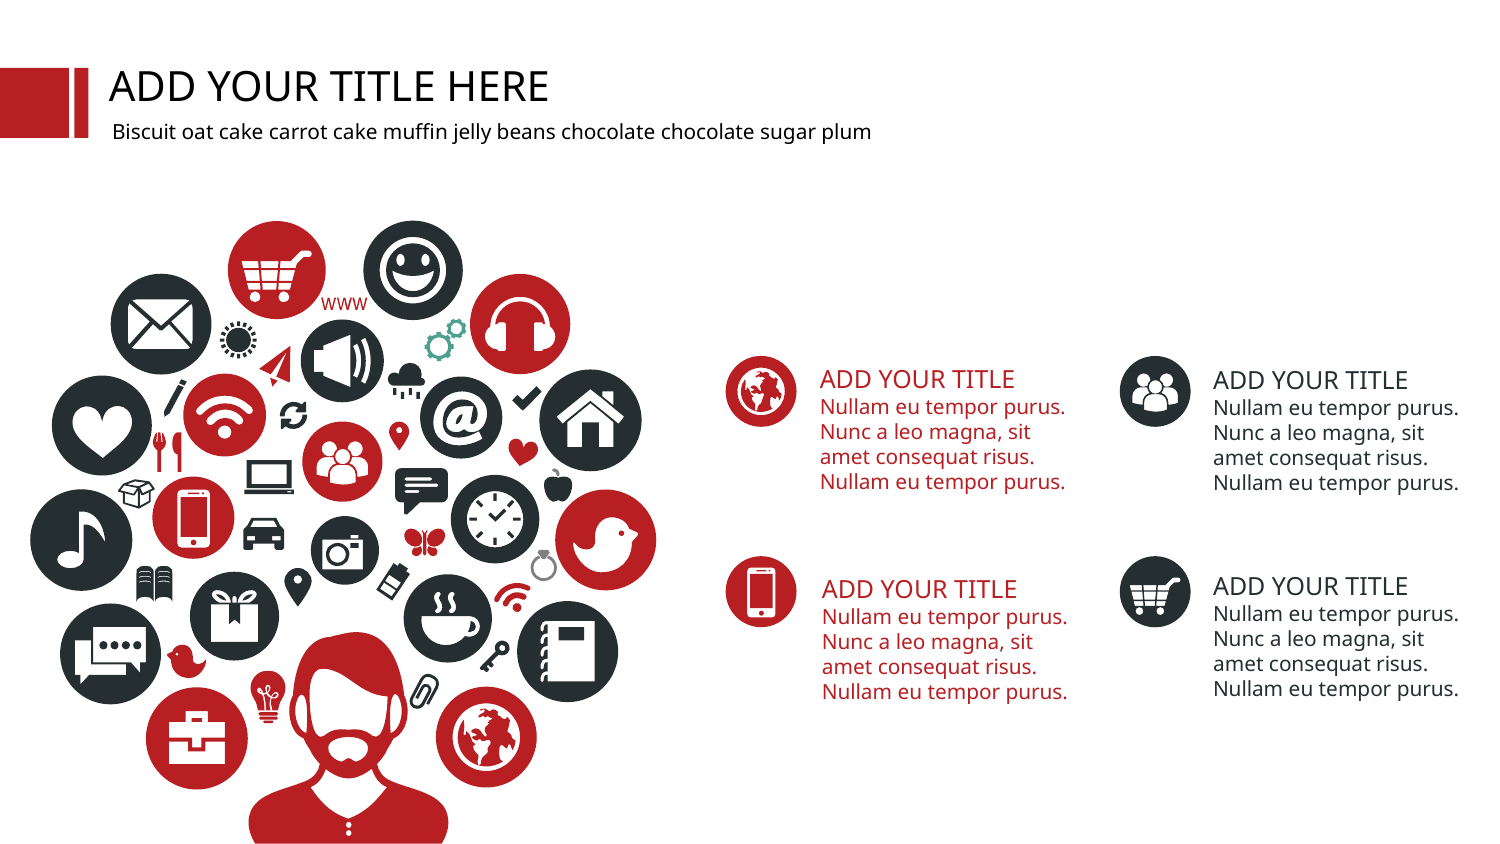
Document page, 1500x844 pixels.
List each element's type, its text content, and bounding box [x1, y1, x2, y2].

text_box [60, 603, 162, 705]
text_box [388, 421, 410, 451]
text_box [30, 489, 133, 591]
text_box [403, 574, 492, 663]
text_box [302, 421, 383, 502]
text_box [424, 318, 467, 362]
text_box [409, 673, 439, 709]
text_box [110, 273, 212, 375]
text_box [363, 220, 463, 321]
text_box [279, 400, 308, 431]
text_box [420, 376, 503, 459]
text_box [517, 601, 619, 703]
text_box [136, 565, 173, 603]
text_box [244, 460, 294, 495]
text_box [284, 567, 311, 607]
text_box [555, 489, 657, 591]
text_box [530, 549, 557, 582]
text_box [395, 468, 448, 515]
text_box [725, 355, 797, 427]
text_box [512, 386, 542, 411]
text_box ADD YOUR TITLE Nullam eu tempor purus. Nunc a leo magna, sit amet consequat risus. Nullam eu tempor purus. [812, 359, 1076, 498]
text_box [189, 571, 280, 661]
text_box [152, 432, 182, 472]
text_box [118, 479, 152, 509]
text_box [227, 221, 326, 320]
text_box [544, 476, 573, 502]
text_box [145, 687, 248, 790]
text_box [1119, 556, 1191, 628]
text_box ADD YOUR TITLE Nullam eu tempor purus. Nunc a leo magna, sit amet consequat risus. Nullam eu tempor purus. [814, 570, 1078, 708]
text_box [387, 362, 426, 399]
text_box [248, 632, 449, 844]
text_box ADD YOUR TITLE Nullam eu tempor purus. Nunc a leo magna, sit amet consequat risus. Nullam eu tempor purus. [1205, 360, 1470, 499]
text_box [539, 369, 642, 472]
text_box ADD YOUR TITLE Nullam eu tempor purus. Nunc a leo magna, sit amet consequat risus. Nullam eu tempor purus. [1205, 566, 1470, 705]
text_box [152, 476, 235, 559]
text_box [166, 644, 206, 679]
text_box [310, 516, 379, 585]
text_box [435, 686, 537, 788]
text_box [244, 670, 291, 723]
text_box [402, 528, 447, 557]
text_box [479, 640, 510, 673]
text_box [183, 373, 267, 457]
text_box [470, 273, 571, 375]
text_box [220, 321, 257, 359]
text_box [270, 377, 278, 387]
text_box [1119, 355, 1191, 427]
text_box [552, 468, 560, 477]
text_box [164, 379, 187, 417]
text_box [321, 297, 368, 310]
text_box [300, 319, 384, 403]
text_box [508, 438, 538, 467]
text_box [376, 563, 411, 601]
text_box [259, 345, 291, 383]
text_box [450, 474, 540, 564]
text_box [51, 375, 152, 476]
text_box [243, 517, 285, 550]
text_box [493, 579, 531, 613]
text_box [725, 556, 797, 628]
